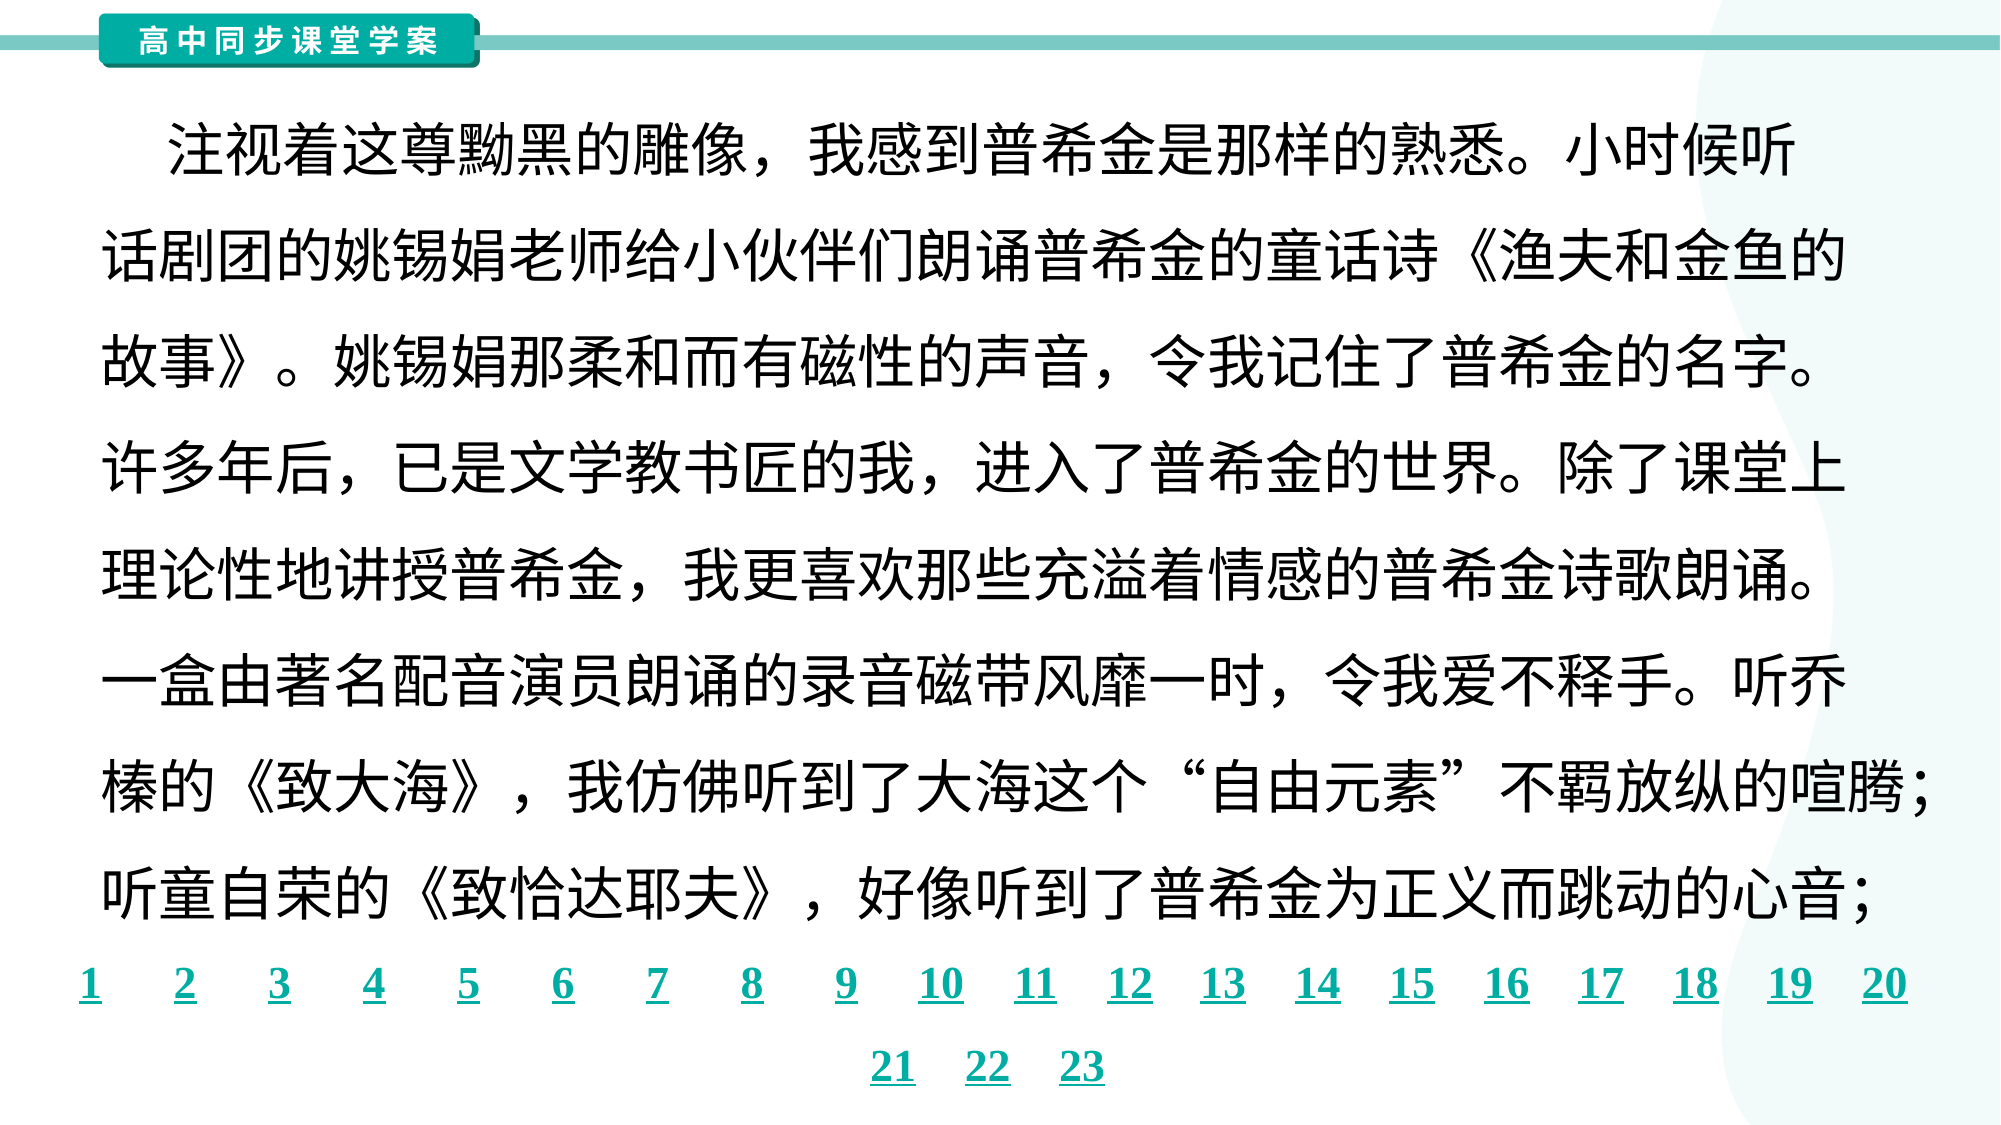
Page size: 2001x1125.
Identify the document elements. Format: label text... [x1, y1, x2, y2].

text_box 注视着这尊黝黑的雕像，我感到普希金是那样的熟悉。小时候听 话剧团的姚锡娟老师给小伙伴们朗诵普希金的童话诗《渔夫和金鱼的 故事》。姚锡娟那柔和而有磁性的声音，令我记住了普希金的名字。 许多年后，已是文学教书匠的我，进入了普希金的世界。除了课堂上 理论性地讲授普希金，我更喜欢那些充溢着情感的普希金诗歌朗诵。 一盒由著名配音演员朗诵的录音磁带风靡一时，令我爱不释手。听乔 榛的《致大海》，我仿佛听到了大海这个“自由元素”不羁放纵的喧腾； 听童自荣的《致恰达耶夫》，好像听到了普希金为正义而跳动的心音； [100, 76, 1899, 927]
picture [0, 0, 2000, 1125]
